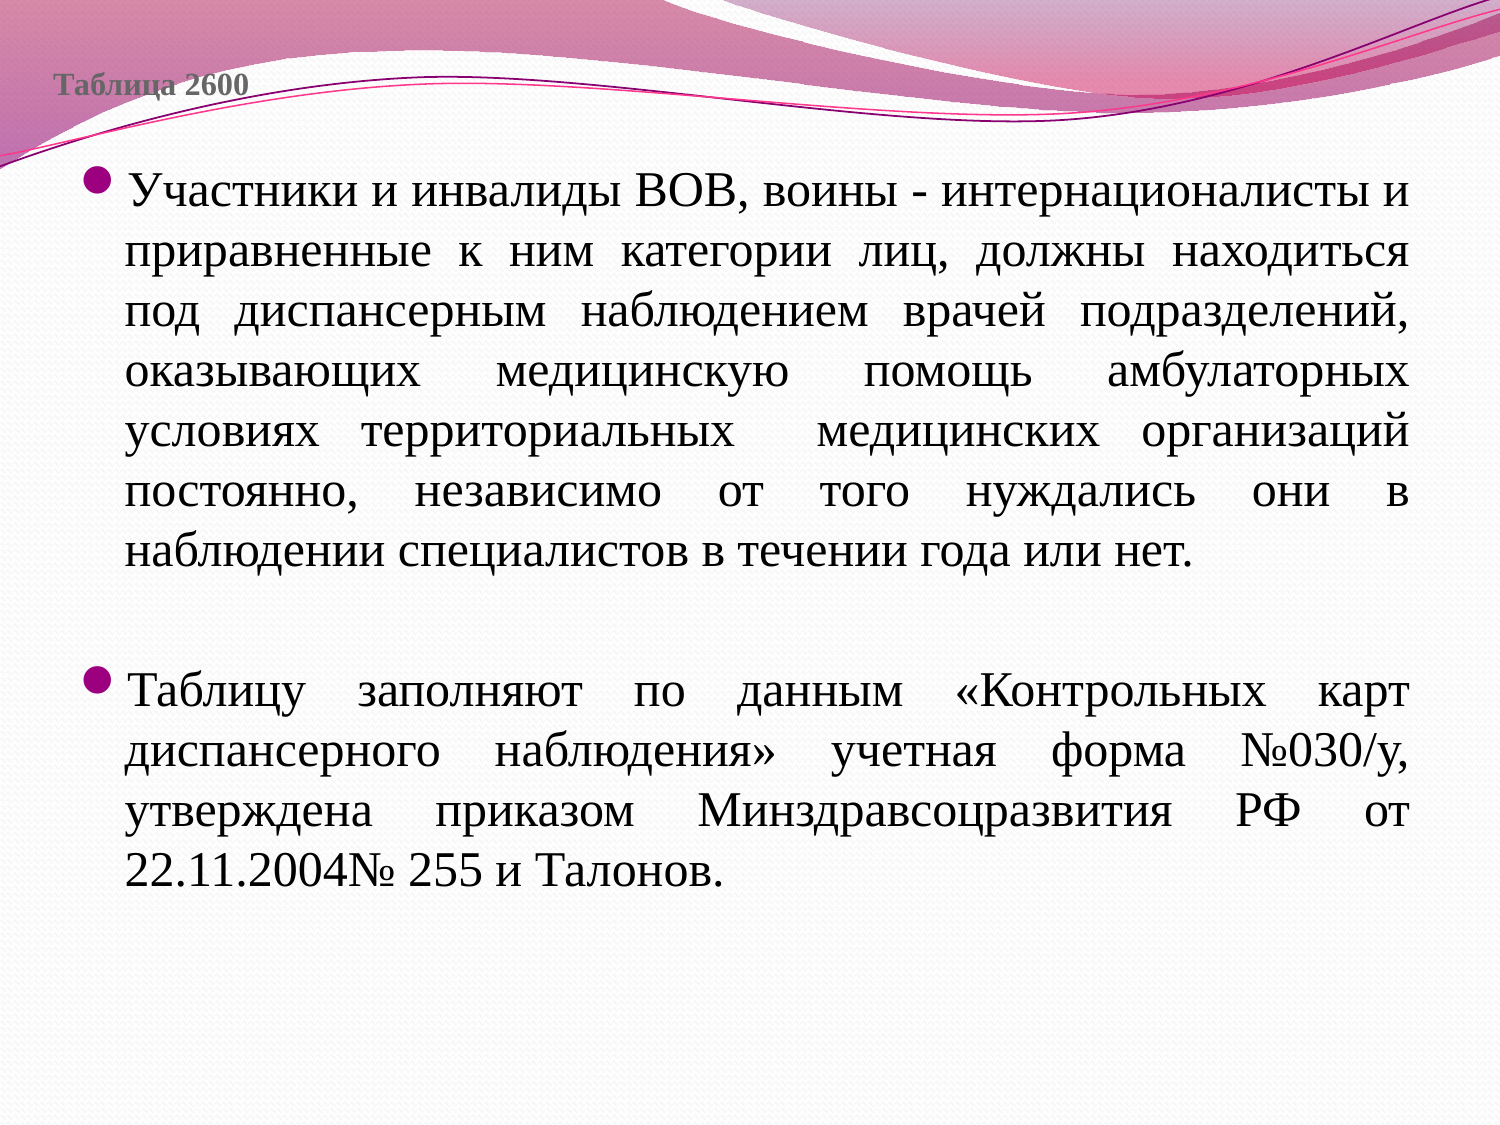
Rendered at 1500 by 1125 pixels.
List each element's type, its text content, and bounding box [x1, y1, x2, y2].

title Таблица 2600 [53, 54, 1415, 102]
list Участники и инвалиды ВОВ, воины - интернационалисты и приравненные к ним категории лиц, должны находиться под диспансерным наблюдением врачей подразделений, оказывающих медицинскую помощь амбулаторных условиях территориальных медицинских организаций постоянно, независимо от того нуждались они в наблюдении специалистов в течении года или нет. Таблицу заполняют по данным «Контрольных карт диспансерного наблюдения» учетная форма №030/у, утверждена приказом Минздравсоцразвития РФ от 22.11.2004№ 255 и Талонов. [64, 149, 1425, 1005]
